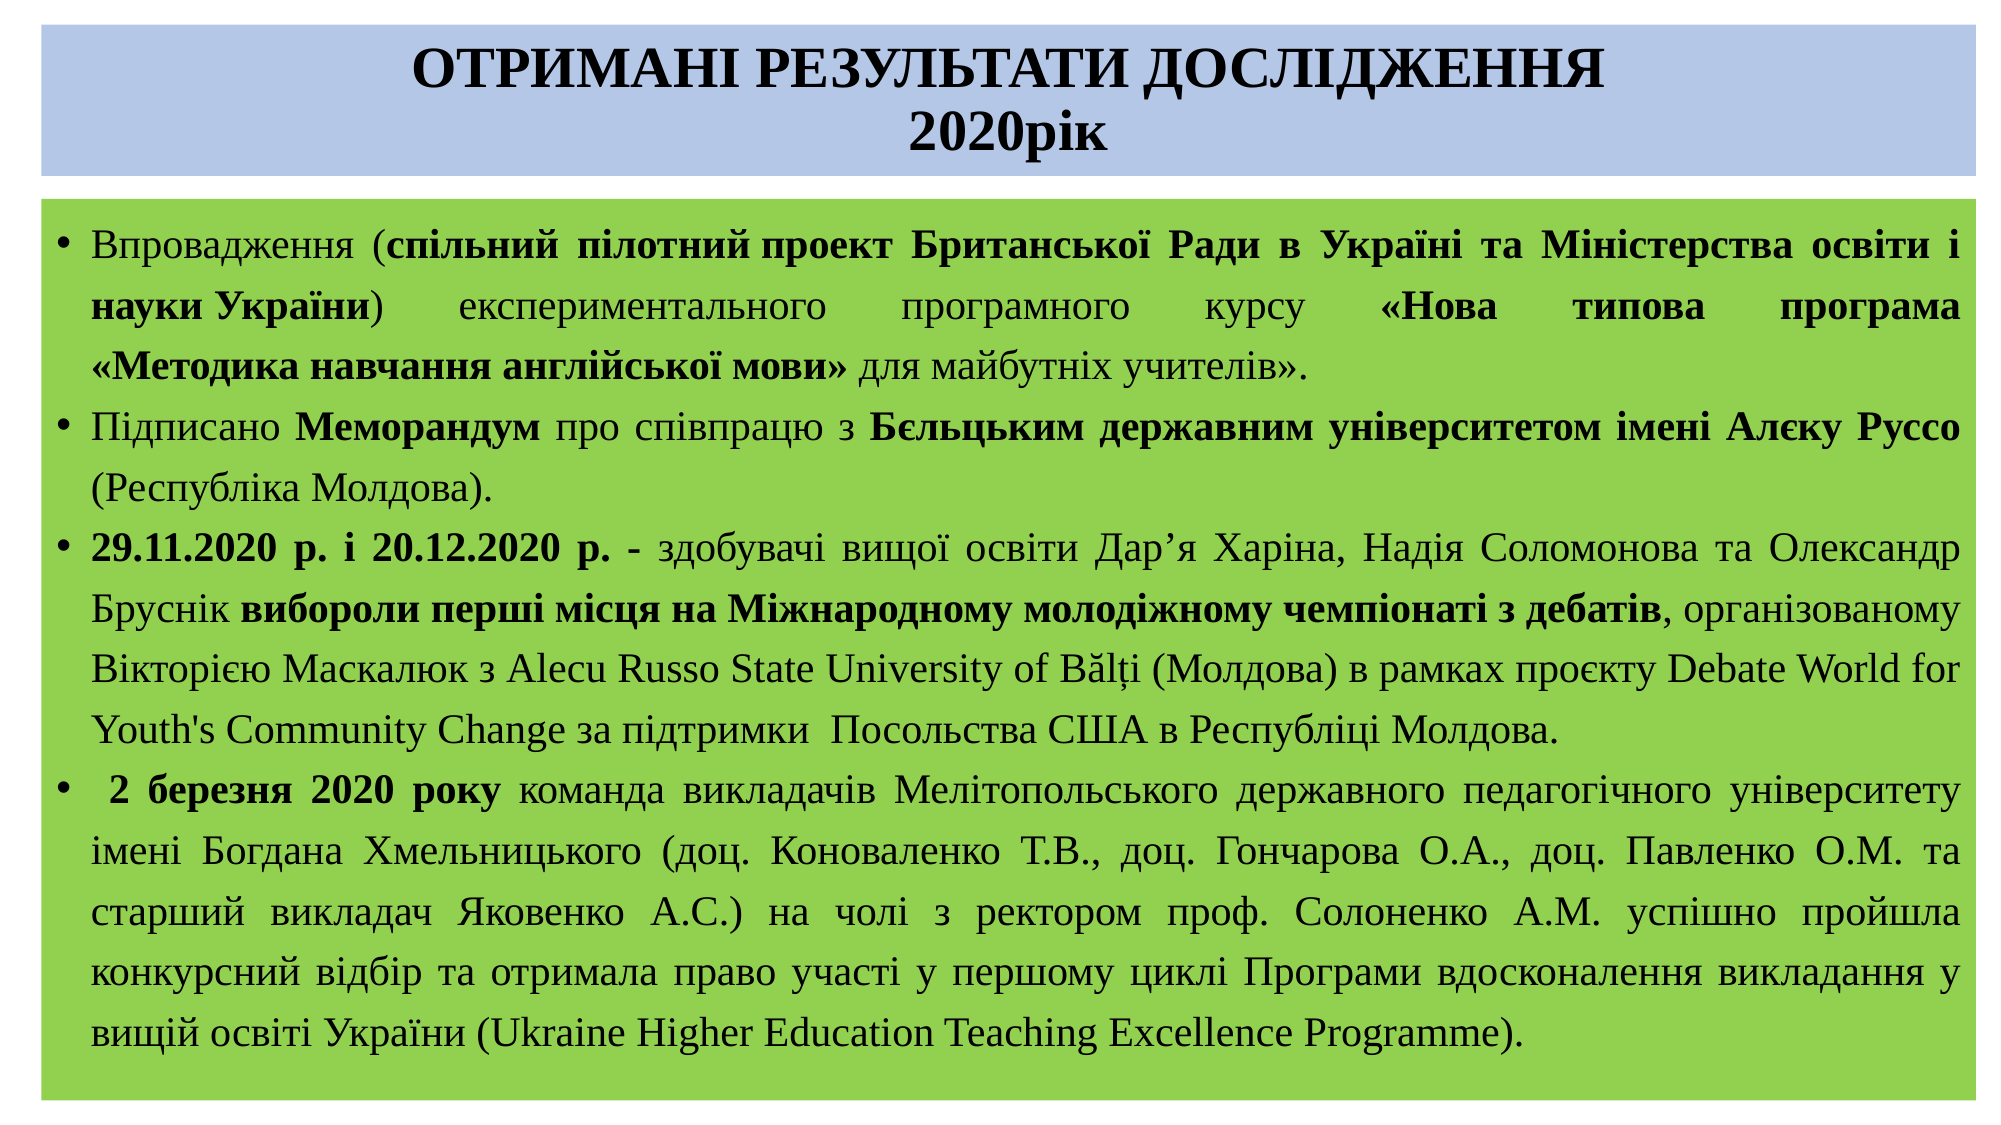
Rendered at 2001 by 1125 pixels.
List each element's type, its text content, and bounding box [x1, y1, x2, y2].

list Впровадження (спільний пілотний проект Британської Ради в Україні та Міністерства освіти і науки України) експериментального програмного курсу «Нова типова програма «Методика навчання англійської мови» для майбутніх учителів». Підписано Меморандум про співпрацю з Бєльцьким державним університетом імені Алєку Руссо (Республіка Молдова). 29.11.2020 р. і 20.12.2020 р. - здобувачі вищої освіти Дар’я Харіна, Надія Соломонова та Олександр Бруснік вибороли перші місця на Міжнародному молодіжному чемпіонаті з дебатів, організованому Вікторією Маскалюк з Alecu Russo State University of Bălți (Молдова) в рамках проєкту Debate World for Youth's Community Change за підтримки Посольства США в Республіці Молдова. 2 березня 2020 року команда викладачів Мелітопольського державного педагогічного університету імені Богдана Хмельницького (доц. Коноваленко Т.В., доц. Гончарова О.А., доц. Павленко О.М. та старший викладач Яковенко А.С.) на чолі з ректором проф. Солоненко А.М. успішно пройшла конкурсний відбір та отримала право участі у першому циклі Програми вдосконалення викладання у вищій освіті України (Ukraine Higher Education Teaching Excellence Programme). [41, 198, 1976, 1101]
title ОТРИМАНІ РЕЗУЛЬТАТИ ДОСЛІДЖЕННЯ 2020рік [41, 24, 1976, 176]
